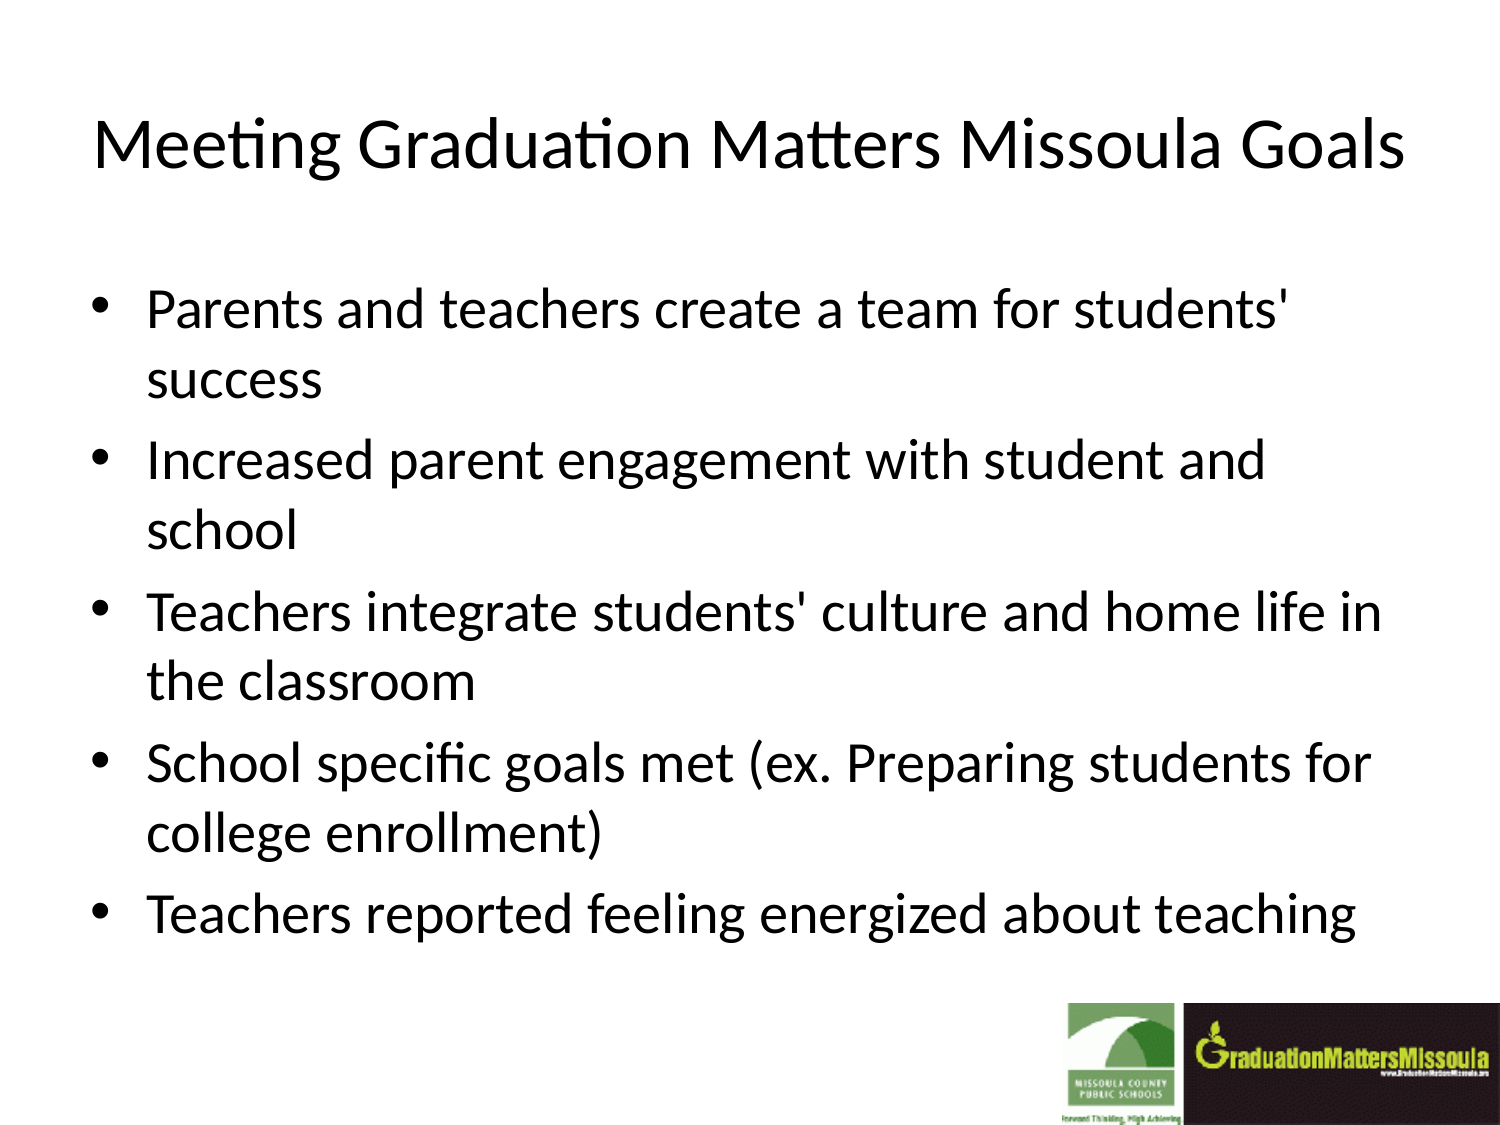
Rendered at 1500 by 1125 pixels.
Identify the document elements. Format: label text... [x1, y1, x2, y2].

list Parents and teachers create a team for students' success Increased parent engagement with student and school Teachers integrate students' culture and home life in the classroom School specific goals met (ex. Preparing students for college enrollment) Teachers reported feeling energized about teaching [75, 262, 1425, 1005]
title Meeting Graduation Matters Missoula Goals [75, 45, 1425, 233]
picture [1062, 1002, 1500, 1125]
